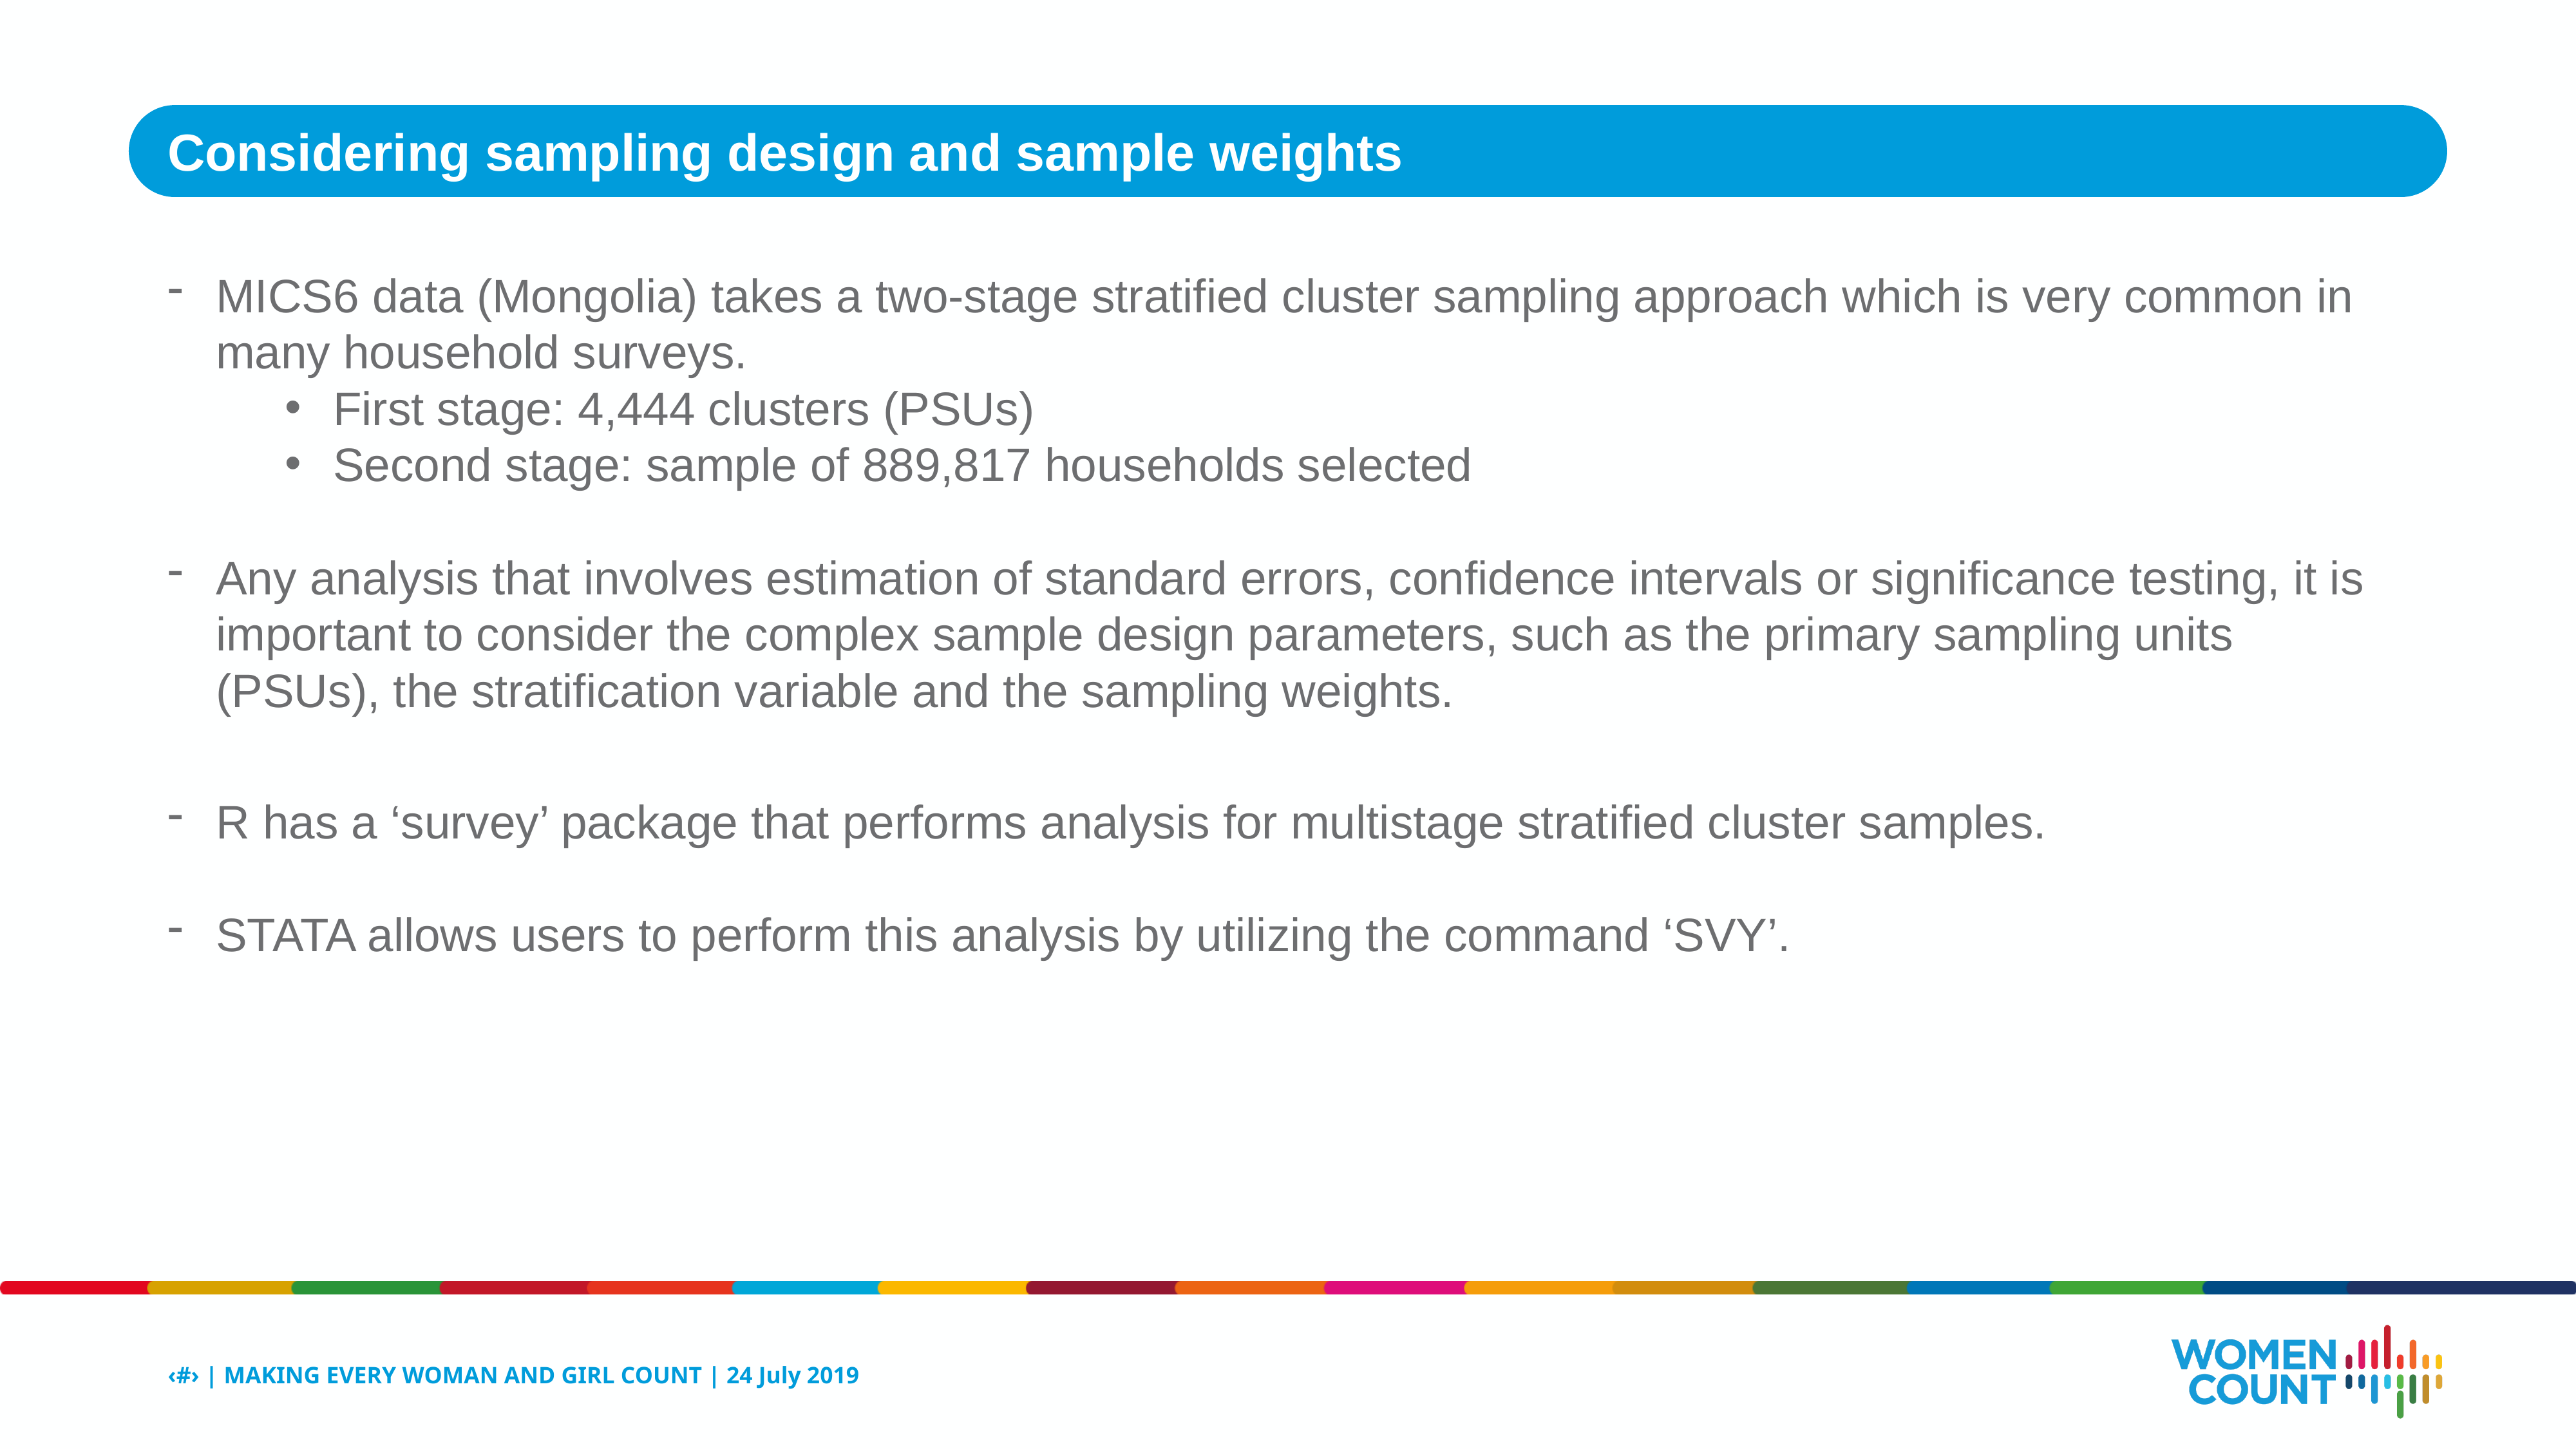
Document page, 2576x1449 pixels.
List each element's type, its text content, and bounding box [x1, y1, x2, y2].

list Considering sampling design and sample weights [167, 119, 2411, 182]
list MICS6 data (Mongolia) takes a two-stage stratified cluster sampling approach which is very common in many household surveys. First stage: 4,444 clusters (PSUs) Second stage: sample of 889,817 households selected Any analysis that involves estimation of standard errors, confidence intervals or significance testing, it is important to consider the complex sample design parameters, such as the primary sampling units (PSUs), the stratification variable and the sampling weights. R has a ‘survey’ package that performs analysis for multistage stratified cluster samples. STATA allows users to perform this analysis by utilizing the command ‘SVY’. [167, 265, 2391, 949]
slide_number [167, 1360, 1542, 1388]
